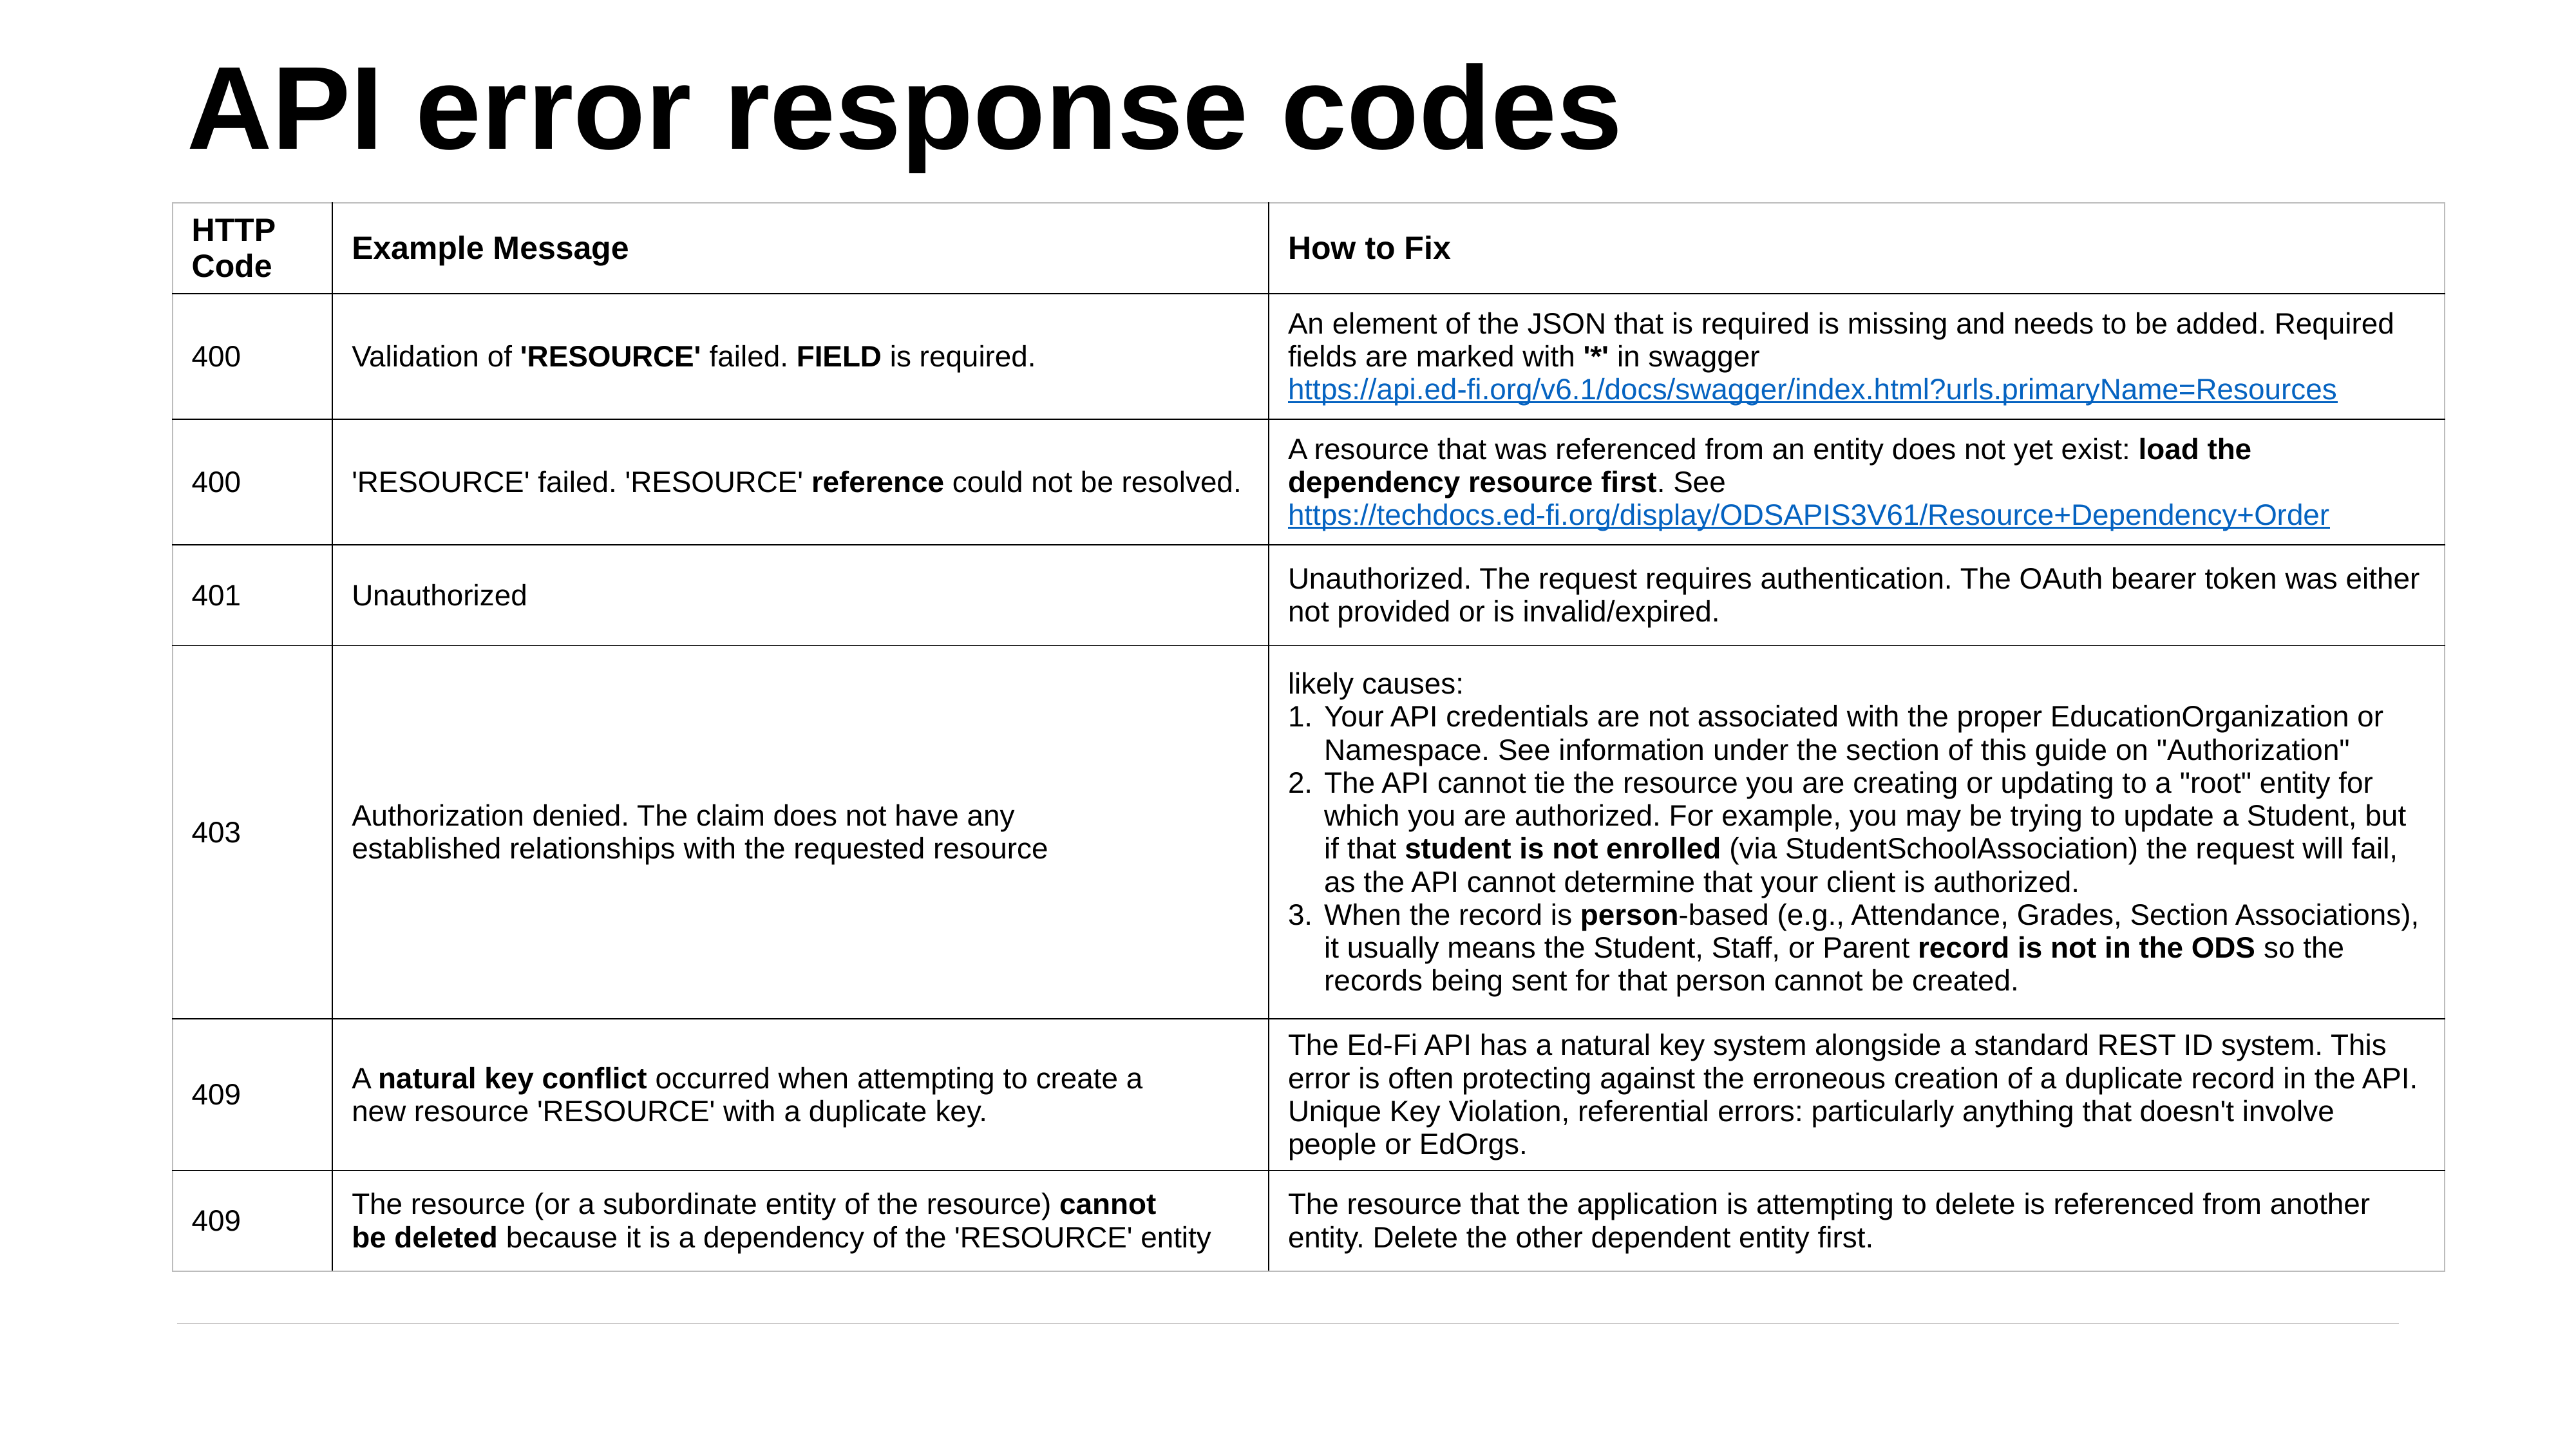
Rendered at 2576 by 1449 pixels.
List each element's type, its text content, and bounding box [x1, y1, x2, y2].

table_cell 401​ [173, 545, 332, 645]
table_header How to Fix​ [1269, 204, 2444, 293]
table_cell The Ed-Fi API has a natural key system alongside a standard REST ID system. This error is often protecting against the erroneous creation of a duplicate record in the API. Unique Key Violation, referential errors: particularly anything that doesn't involve people or EdOrgs.​ [1269, 1019, 2444, 1170]
table_cell A resource that was referenced from an entity does not yet exist: load the dependency resource first. See https://techdocs.ed-fi.org/display/ODSAPIS3V61/Resource+Dependency+Order ​ [1269, 420, 2444, 544]
table_cell 400​ [173, 294, 332, 419]
table_cell 400​ [173, 420, 332, 544]
table_cell 409​ [173, 1171, 332, 1271]
table_cell An element of the JSON that is required is missing and needs to be added. Required fields are marked with '*' in swagger https://api.ed-fi.org/v6.1/docs/swagger/index.html?urls.primaryName=Resources ​ [1269, 294, 2444, 419]
table_cell 'RESOURCE' failed. 'RESOURCE' reference could not be resolved.​ [333, 420, 1268, 544]
table_cell Unauthorized. The request requires authentication. The OAuth bearer token was either not provided or is invalid/expired. ​ [1269, 545, 2444, 645]
table_cell Unauthorized​ [333, 545, 1268, 645]
table_header HTTP Code​ [173, 204, 332, 293]
table_cell The resource (or a subordinate entity of the resource) cannot be deleted because it is a dependency of the 'RESOURCE' entity​ [333, 1171, 1268, 1271]
table_cell 403​ [173, 646, 332, 1018]
table_cell Validation of 'RESOURCE' failed. FIELD is required.​ [333, 294, 1268, 419]
table_cell Authorization denied. The claim does not have any established relationships with the requested resource​ [333, 646, 1268, 1018]
table_cell The resource that the application is attempting to delete is referenced from another entity. Delete the other dependent entity first.​ [1269, 1171, 2444, 1271]
title API error response codes [177, 49, 2399, 202]
table_header Example Message​ [333, 204, 1268, 293]
table_cell likely causes:​ Your API credentials are not associated with the proper EducationOrganization or Namespace. See information under the section of this guide on "Authorization"​ The API cannot tie the resource you are creating or updating to a "root" entity for which you are authorized. For example, you may be trying to update a Student, but if that student is not enrolled (via StudentSchoolAssociation) the request will fail, as the API cannot determine that your client is authorized. When the record is person-based (e.g., Attendance, Grades, Section Associations), it usually means the Student, Staff, or Parent record is not in the ODS so the records being sent for that person cannot be created.​ [1269, 646, 2444, 1018]
table_cell A natural key conflict occurred when attempting to create a new resource 'RESOURCE' with a duplicate key.​ [333, 1019, 1268, 1170]
table_cell 409​ [173, 1019, 332, 1170]
